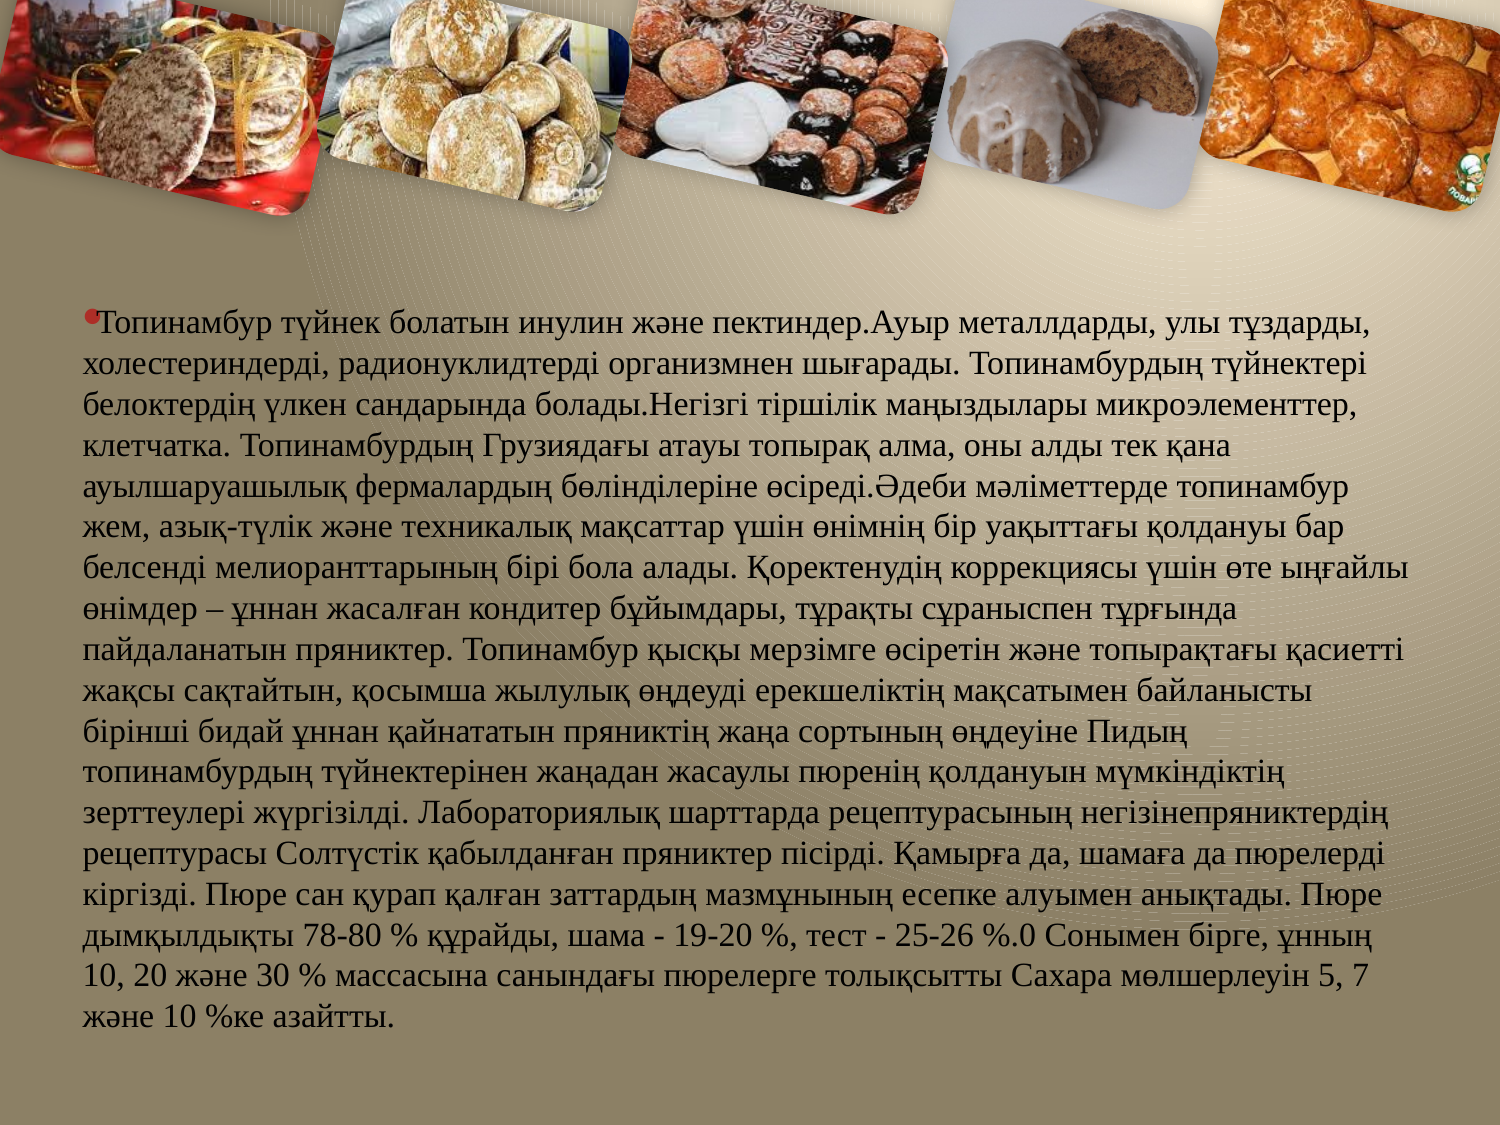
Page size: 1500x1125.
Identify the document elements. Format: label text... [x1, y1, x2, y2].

list Топинамбур түйнек болатын инулин және пектиндер.Ауыр металлдарды, улы тұздарды, холестериндерді, радионуклидтерді организмнен шығарады. Топинамбурдың түйнектерi белоктердiң үлкен сандарында болады.Негiзгi тiршiлiк маңыздылары микроэлементтер, клетчатка. Топинамбурдың Грузиядағы атауы топырақ алма, оны алды тек қана ауылшаруашылық фермалардың бөлiндiлерiне өсiреді.Әдеби мәлiметтерде топинамбур жем, азық-түлiк және техникалық мақсаттар үшiн өнiмнiң бiр уақыттағы қолдануы бар белсендi мелиоранттарының бiрi бола алады. Қоректенудiң коррекциясы үшiн өте ыңғайлы өнiмдер – ұннан жасалған кондитер бұйымдары, тұрақты сұраныспен тұрғында пайдаланатын пряниктер. Топинамбур қысқы мерзiмге өсiретiн және топырақтағы қасиеттi жақсы сақтайтын, қосымша жылулық өңдеудi ерекшелiктiң мақсатымен байланысты бiрiншi бидай ұннан қайнататын пряниктiң жаңа сортының өңдеуiне Пидың топинамбурдың түйнектерiнен жаңадан жасаулы пюренiң қолдануын мүмкiндiктiң зерттеулерi жүргiзiлдi. Лабораториялық шарттарда рецептурасының негiзiнепряниктердiң рецептурасы Солтүстiк қабылданған пряниктер пiсiрдi. Қамырға да, шамаға да пюрелердi кiргiздi. Пюре сан қурап қалған заттардың мазмұнының есепке алуымен анықтады. Пюре дымқылдықты 78-80 % құрайды, шама - 19-20 %, тест - 25-26 %.0 Сонымен бiрге, ұнның 10, 20 және 30 % массасына санындағы пюрелерге толықсытты Сахара мөлшерлеуiн 5, 7 және 10 %ке азайтты. [75, 210, 1425, 1043]
picture [0, 0, 1500, 216]
